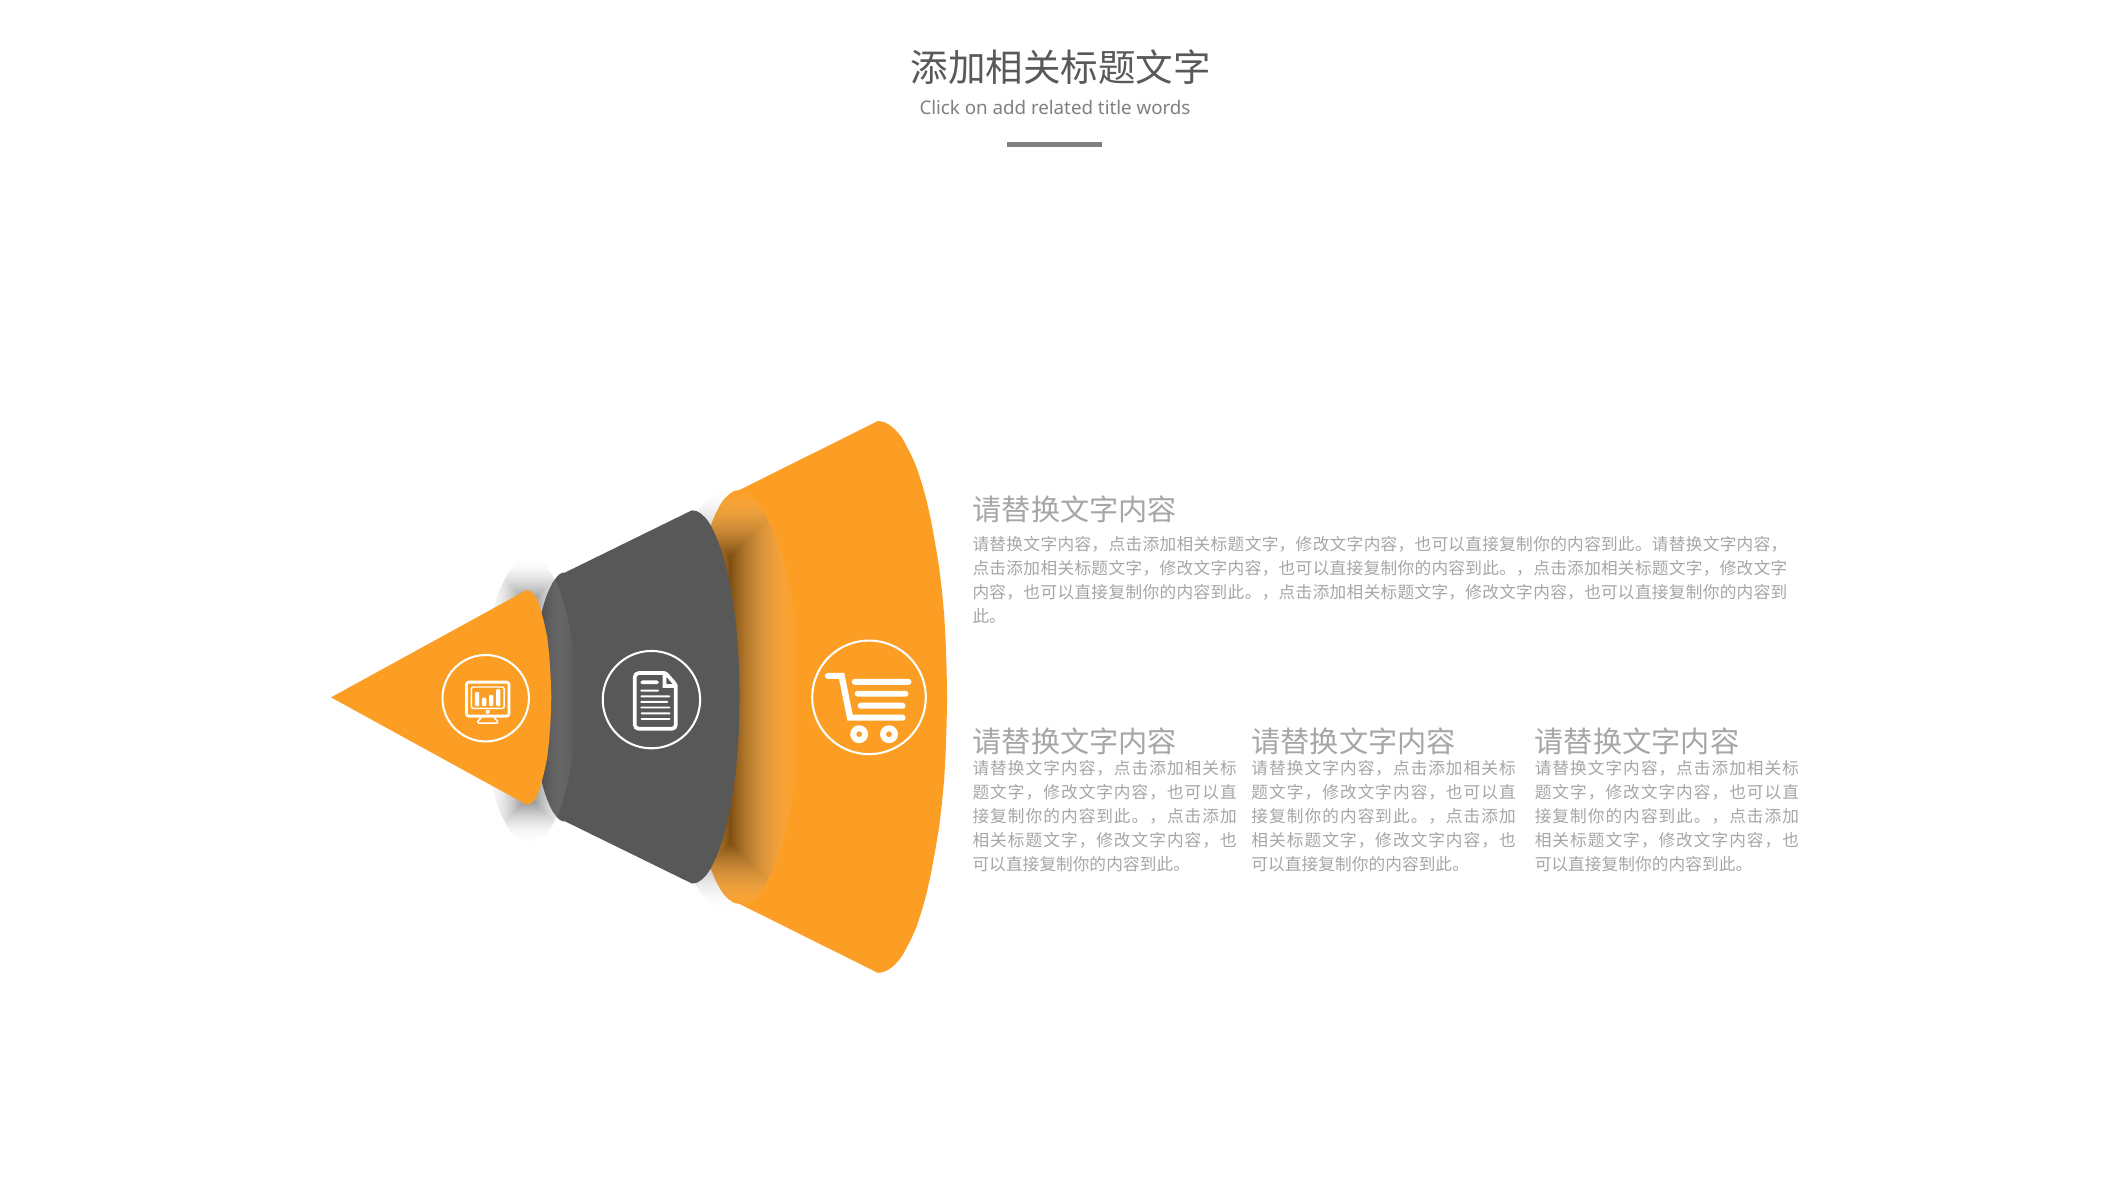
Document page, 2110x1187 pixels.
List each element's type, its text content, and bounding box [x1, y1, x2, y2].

text_box 请替换文字内容，点击添加相关标题文字，修改文字内容，也可以直接复制你的内容到此。，点击添加相关标题文字，修改文字内容，也可以直接复制你的内容到此。 [972, 753, 1238, 874]
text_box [453, 566, 880, 833]
text_box 请替换文字内容 [1251, 716, 1517, 753]
text_box [727, 421, 948, 973]
text_box Click on add related title words [877, 89, 1232, 124]
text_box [602, 650, 701, 749]
text_box 请替换文字内容，点击添加相关标题文字，修改文字内容，也可以直接复制你的内容到此。请替换文字内容，点击添加相关标题文字，修改文字内容，也可以直接复制你的内容到此。，点击添加相关标题文字，修改文字内容，也可以直接复制你的内容到此。，点击添加相关标题文字，修改文字内容，也可以直接复制你的内容到此。 [972, 529, 1789, 626]
text_box 请替换文字内容 [972, 716, 1238, 753]
text_box 请替换文字内容 [972, 484, 1238, 527]
text_box 添加相关标题文字 [877, 37, 1245, 95]
text_box 请替换文字内容，点击添加相关标题文字，修改文字内容，也可以直接复制你的内容到此。，点击添加相关标题文字，修改文字内容，也可以直接复制你的内容到此。 [1251, 753, 1517, 874]
text_box 请替换文字内容，点击添加相关标题文字，修改文字内容，也可以直接复制你的内容到此。，点击添加相关标题文字，修改文字内容，也可以直接复制你的内容到此。 [1534, 753, 1800, 874]
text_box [812, 640, 926, 755]
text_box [442, 654, 529, 742]
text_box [309, 577, 597, 823]
text_box 请替换文字内容 [1534, 716, 1800, 753]
